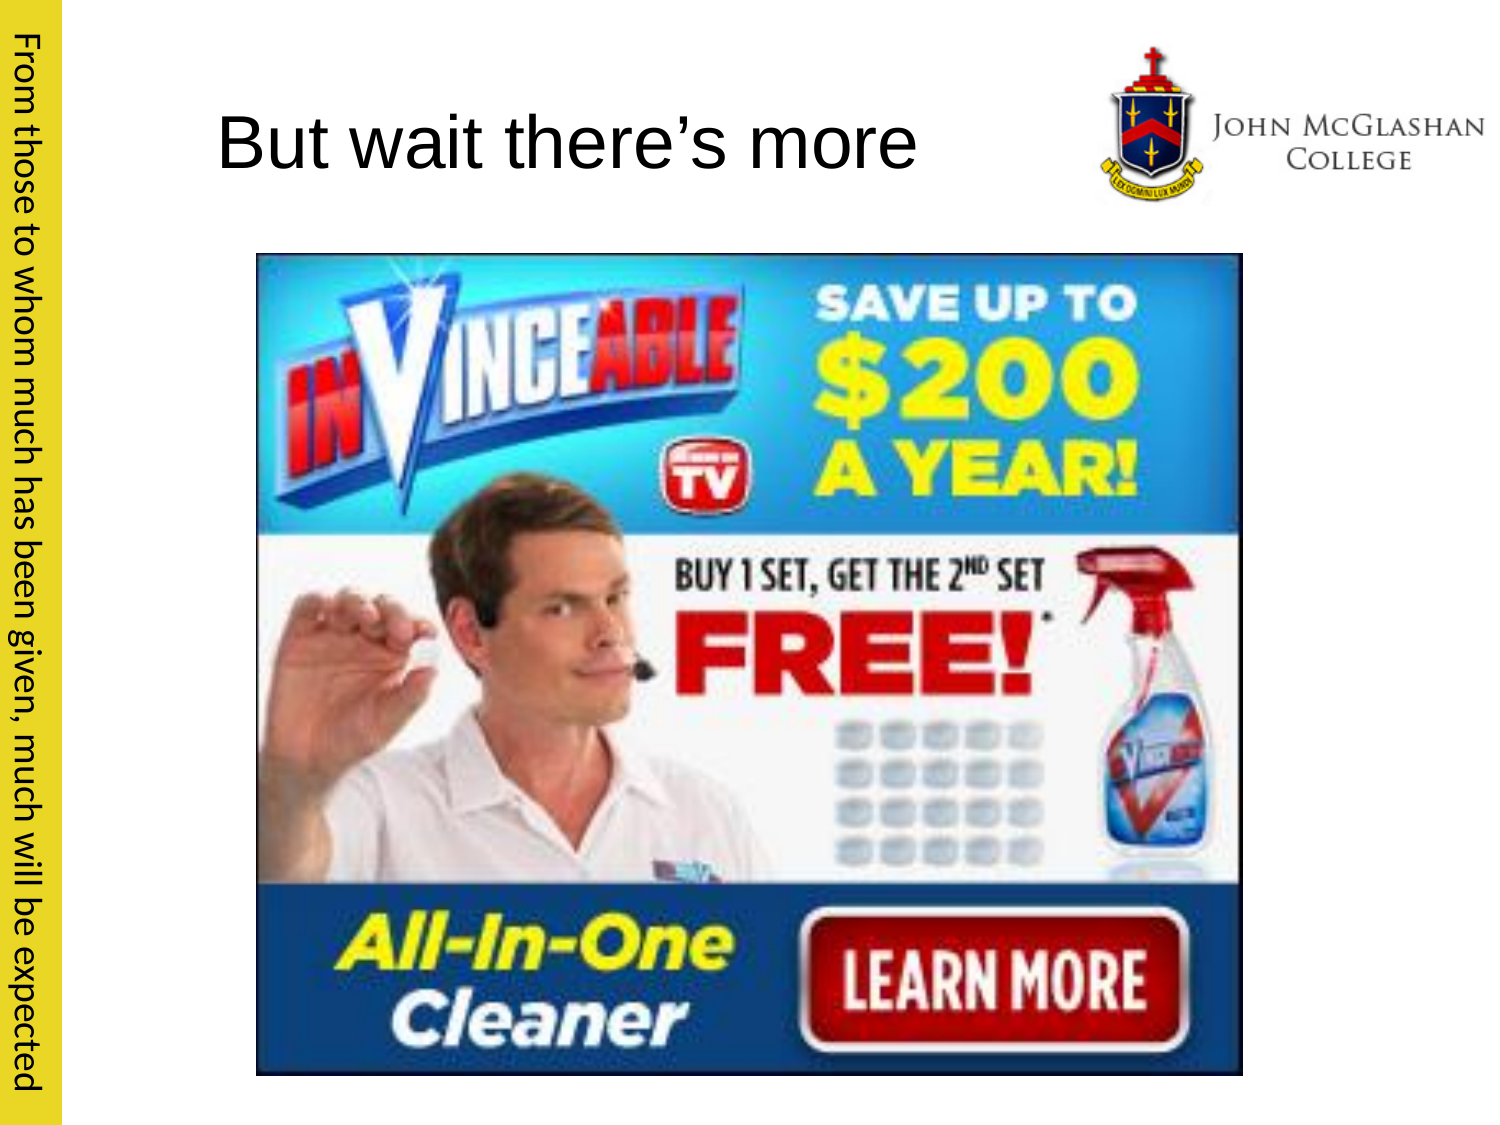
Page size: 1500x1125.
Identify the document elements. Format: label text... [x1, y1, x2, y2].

title But wait there’s more [61, 45, 1075, 233]
picture [256, 253, 1244, 1076]
picture [1092, 44, 1487, 206]
